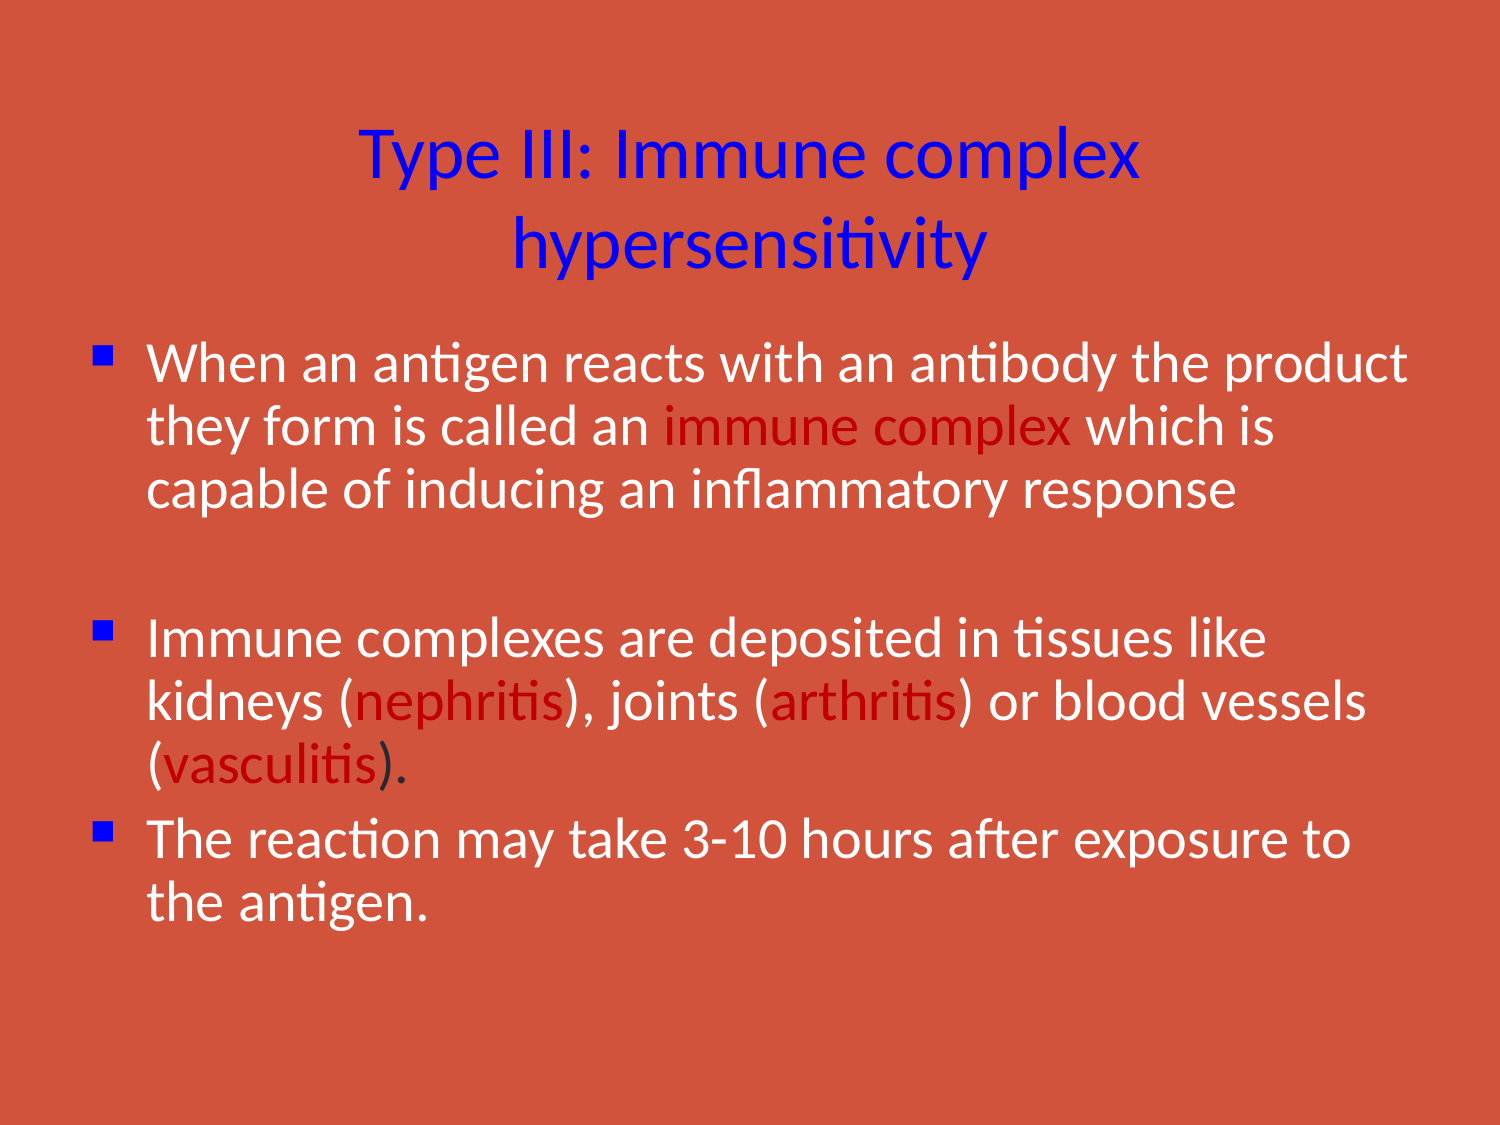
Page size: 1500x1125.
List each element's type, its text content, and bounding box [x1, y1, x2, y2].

text_box When an antigen reacts with an antibody the product they form is called an immune complex which is capable of inducing an inflammatory response Immune complexes are deposited in tissues like kidneys (nephritis), joints (arthritis) or blood vessels (vasculitis). The reaction may take 3-10 hours after exposure to the antigen. [74, 324, 1425, 1075]
text_box Type III: Immune complex hypersensitivity [112, 99, 1388, 288]
